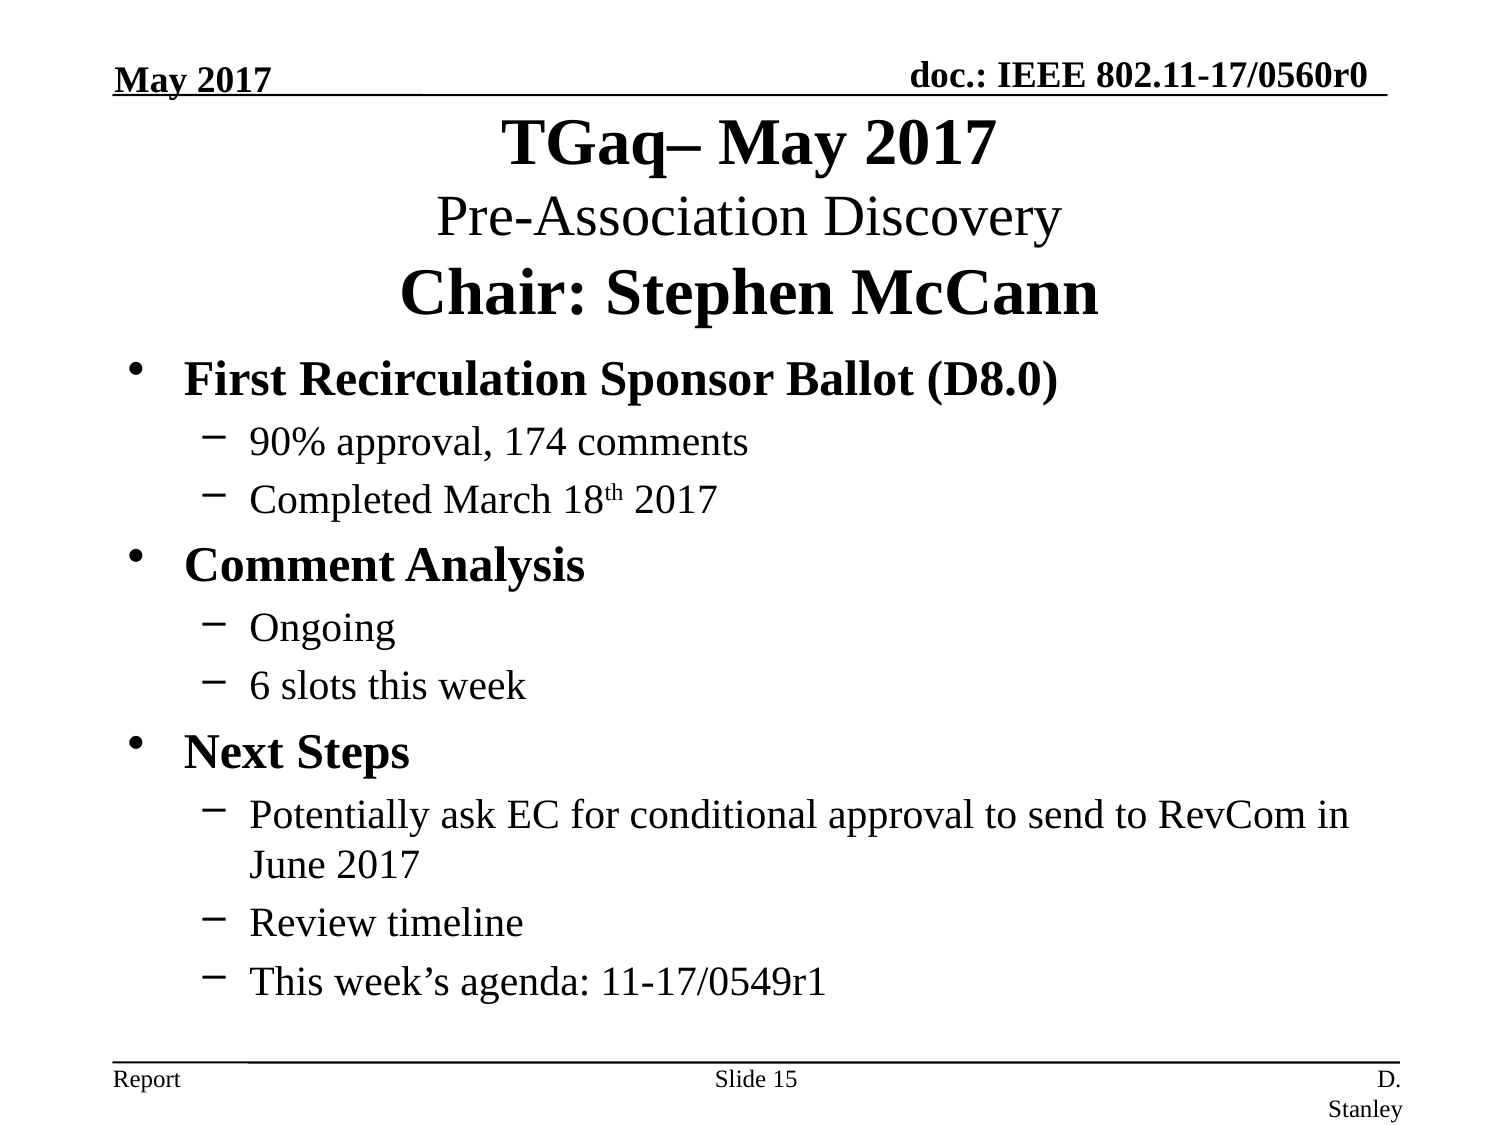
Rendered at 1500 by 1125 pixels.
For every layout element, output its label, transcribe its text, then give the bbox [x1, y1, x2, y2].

list First Recirculation Sponsor Ballot (D8.0) 90% approval, 174 comments Completed March 18th 2017 Comment Analysis Ongoing 6 slots this week Next Steps Potentially ask EC for conditional approval to send to RevCom in June 2017 Review timeline This week’s agenda: 11-17/0549r1 [112, 337, 1388, 1038]
slide_number Slide 15 [712, 1062, 800, 1093]
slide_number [114, 54, 374, 101]
footer D. Stanley, HP Enterprise [1325, 1062, 1402, 1093]
title TGaq– May 2017 Pre-Association Discovery Chair: Stephen McCann [112, 125, 1388, 300]
